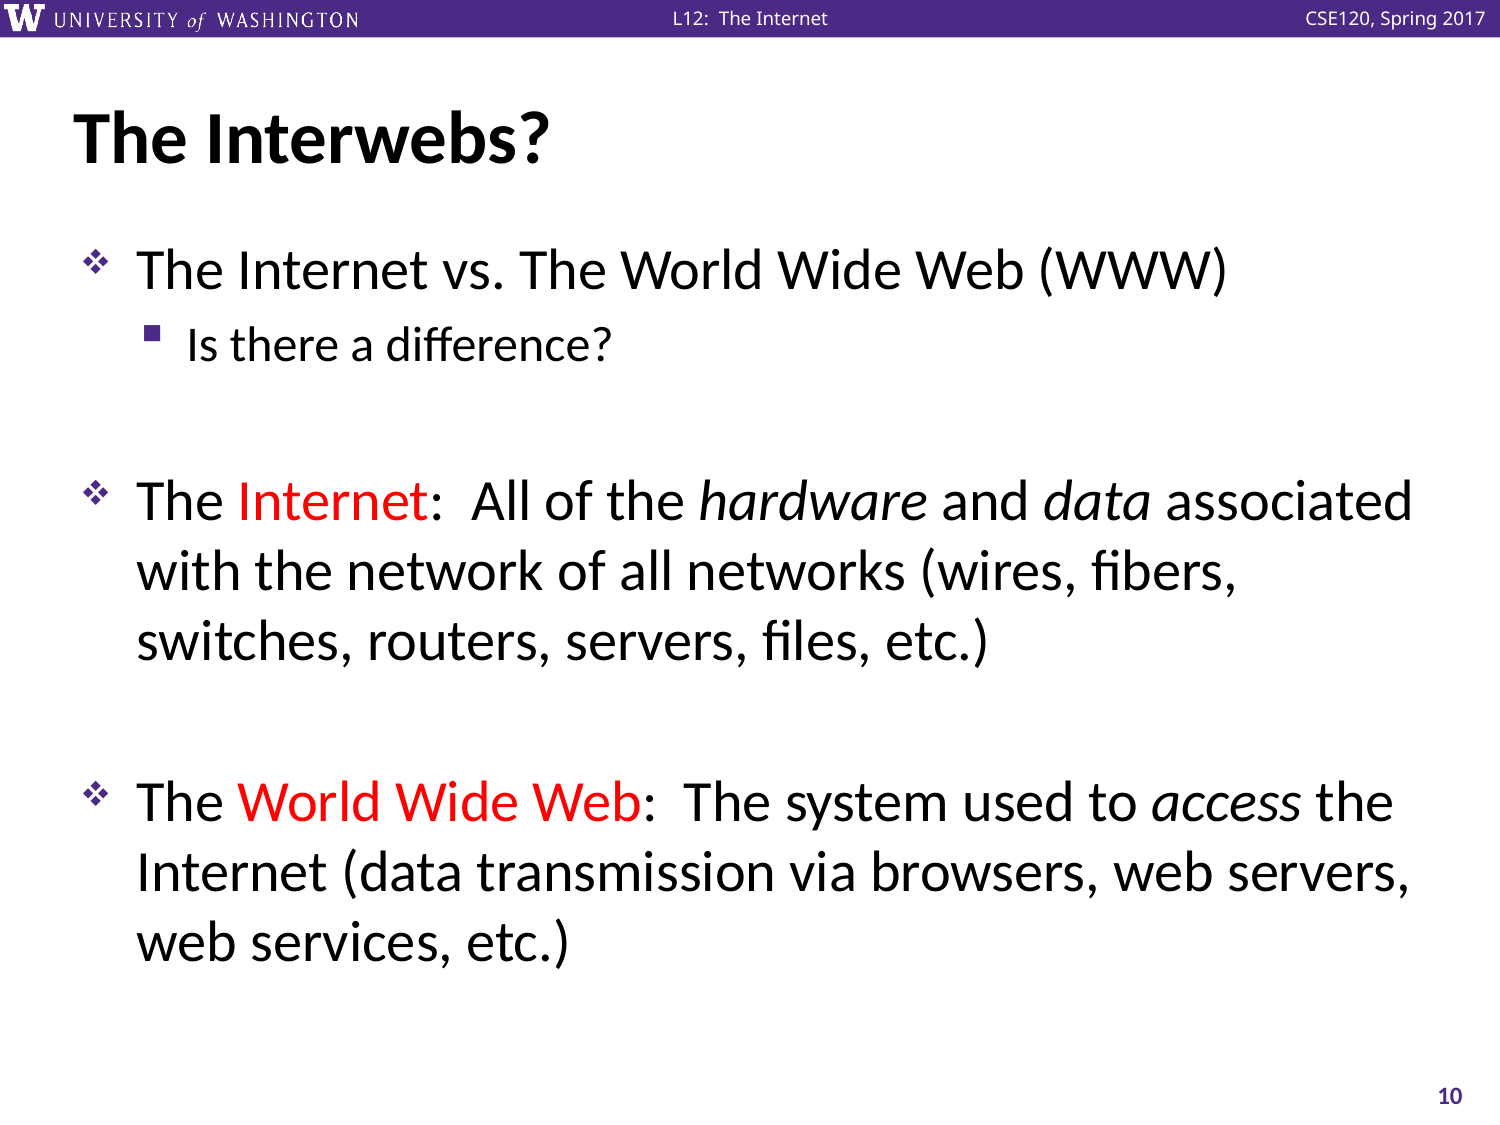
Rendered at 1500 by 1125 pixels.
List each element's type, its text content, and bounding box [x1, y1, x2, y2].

picture [4, 4, 358, 32]
title The Interwebs? [58, 71, 1438, 197]
slide_number 10 [1400, 1065, 1500, 1125]
list The Internet vs. The World Wide Web (WWW) Is there a difference? The Internet: All of the hardware and data associated with the network of all networks (wires, fibers, switches, routers, servers, files, etc.) The World Wide Web: The system used to access the Internet (data transmission via browsers, web servers, web services, etc.) [64, 223, 1438, 1040]
